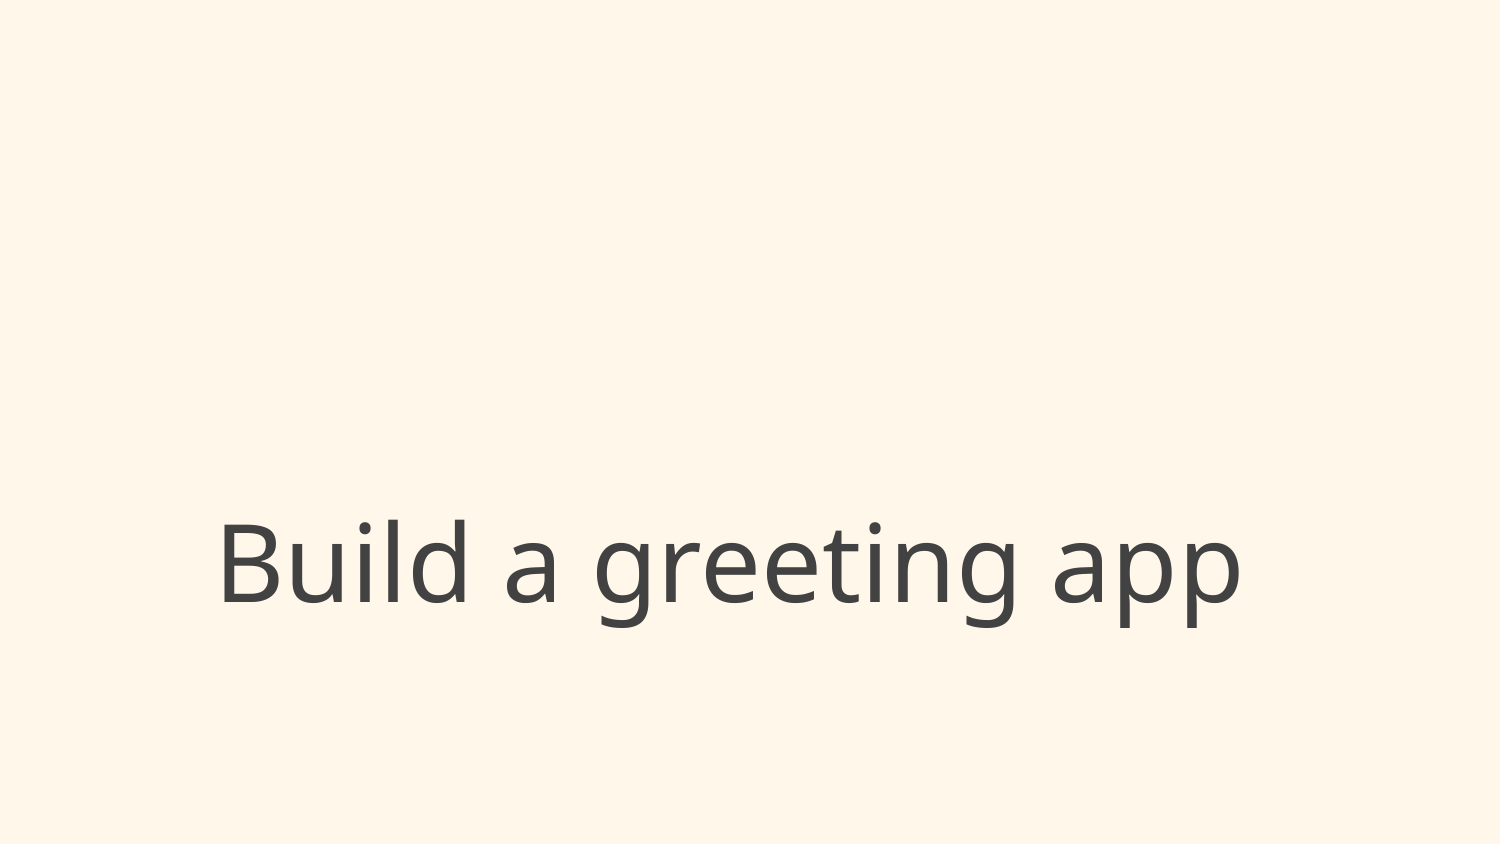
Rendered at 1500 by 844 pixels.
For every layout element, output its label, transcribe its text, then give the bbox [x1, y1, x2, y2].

title Build a greeting app [199, 449, 1426, 640]
